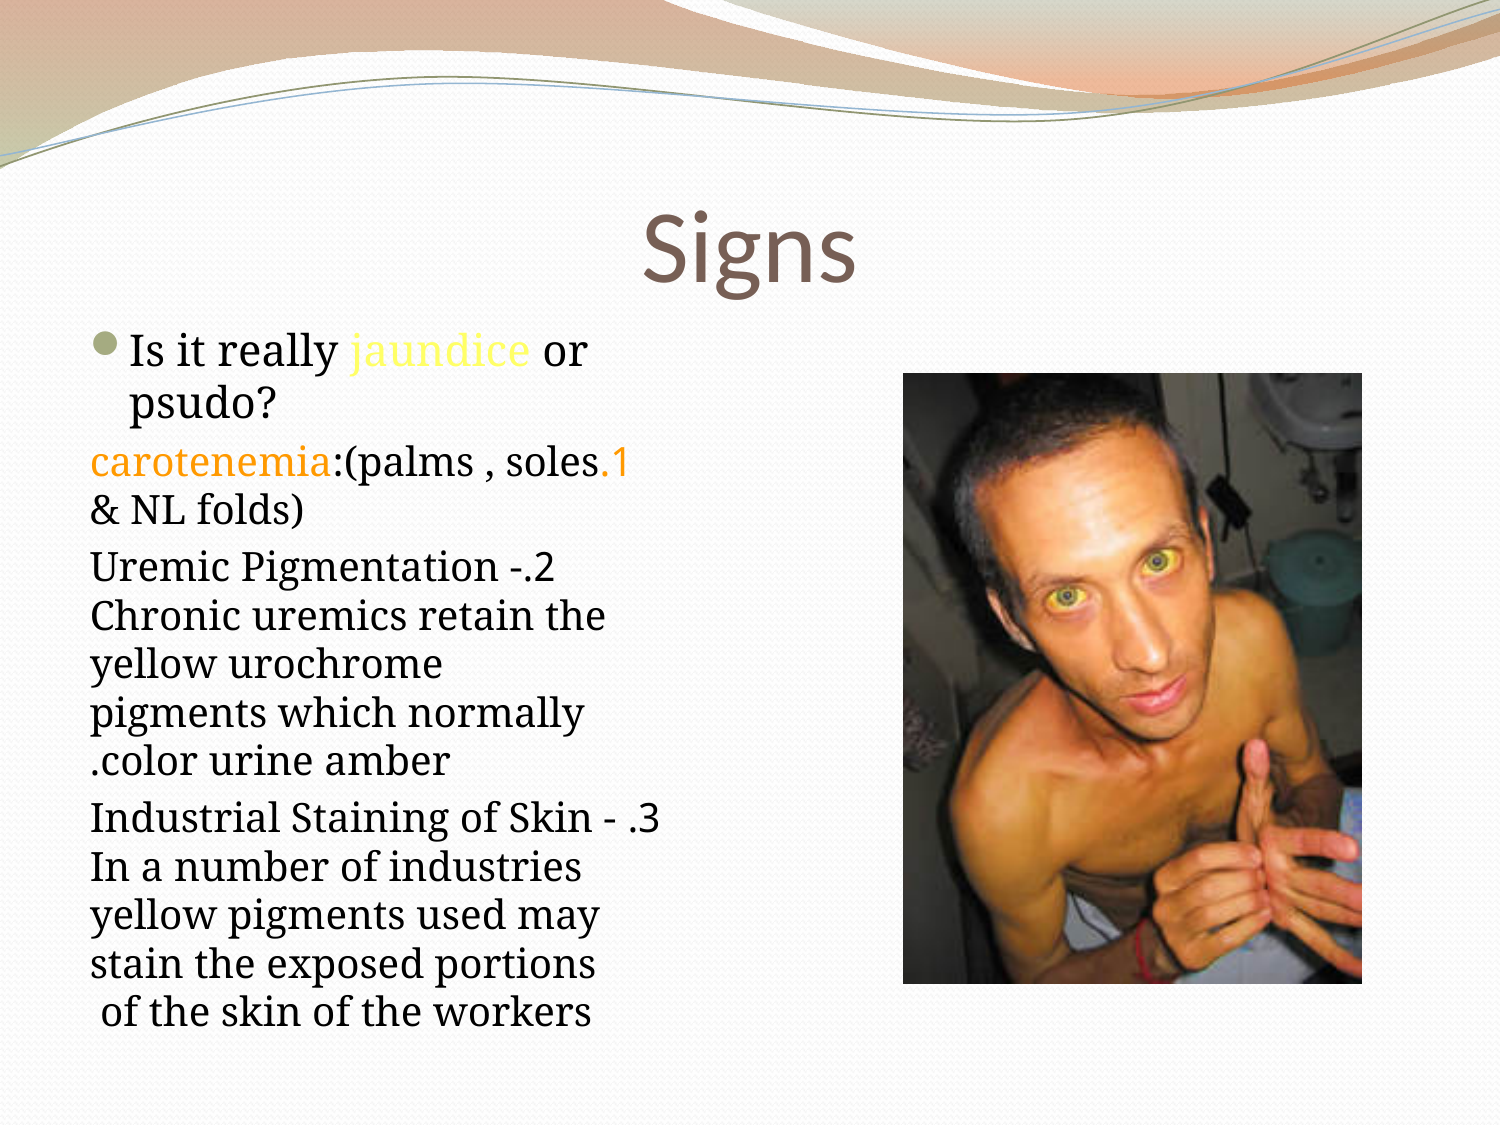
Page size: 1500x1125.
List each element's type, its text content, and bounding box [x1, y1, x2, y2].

picture [903, 373, 1363, 985]
title Signs [75, 115, 1425, 303]
list Is it really jaundice or psudo? 1.carotenemia:(palms , soles & NL folds) 2.Uremic Pigmentation - Chronic uremics retain the yellow urochrome pigments which normally color urine amber. 3. Industrial Staining of Skin - In a number of industries yellow pigments used may stain the exposed portions of the skin of the workers [75, 314, 738, 1043]
